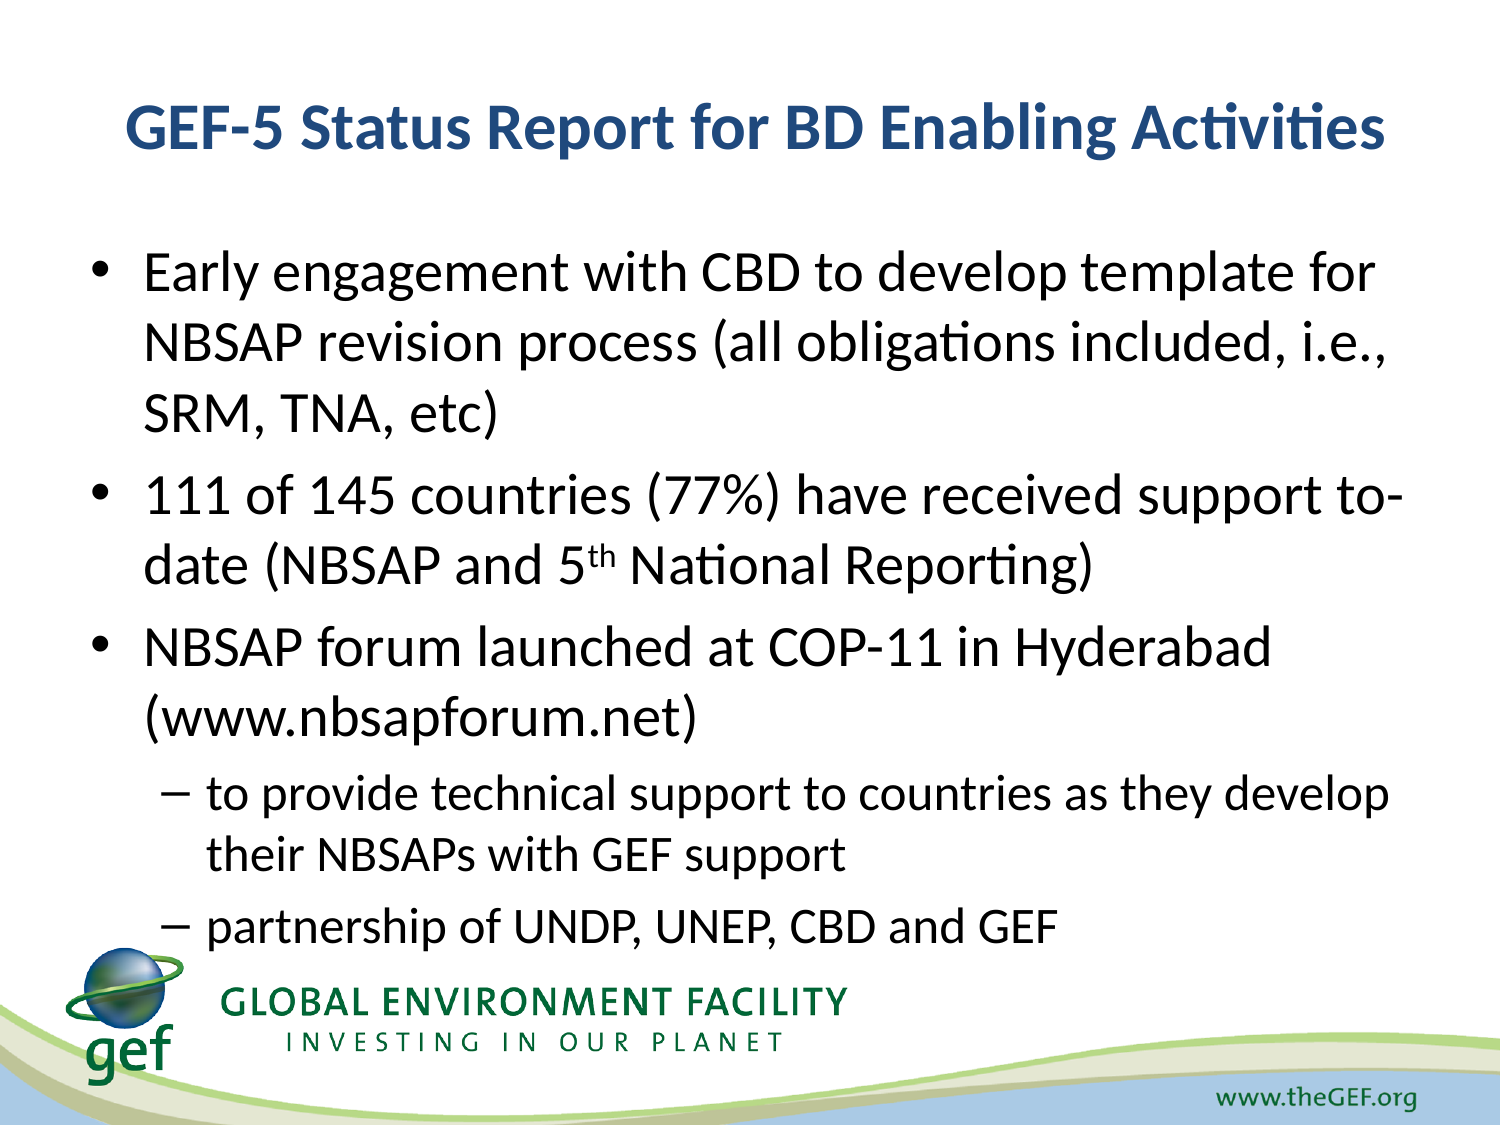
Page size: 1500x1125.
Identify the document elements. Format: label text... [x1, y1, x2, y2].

list Early engagement with CBD to develop template for NBSAP revision process (all obligations included, i.e., SRM, TNA, etc) 111 of 145 countries (77%) have received support to-date (NBSAP and 5th National Reporting) NBSAP forum launched at COP-11 in Hyderabad (www.nbsapforum.net) to provide technical support to countries as they develop their NBSAPs with GEF support partnership of UNDP, UNEP, CBD and GEF [74, 224, 1426, 963]
picture [0, 920, 1500, 1125]
title GEF-5 Status Report for BD Enabling Activities [37, 44, 1476, 201]
